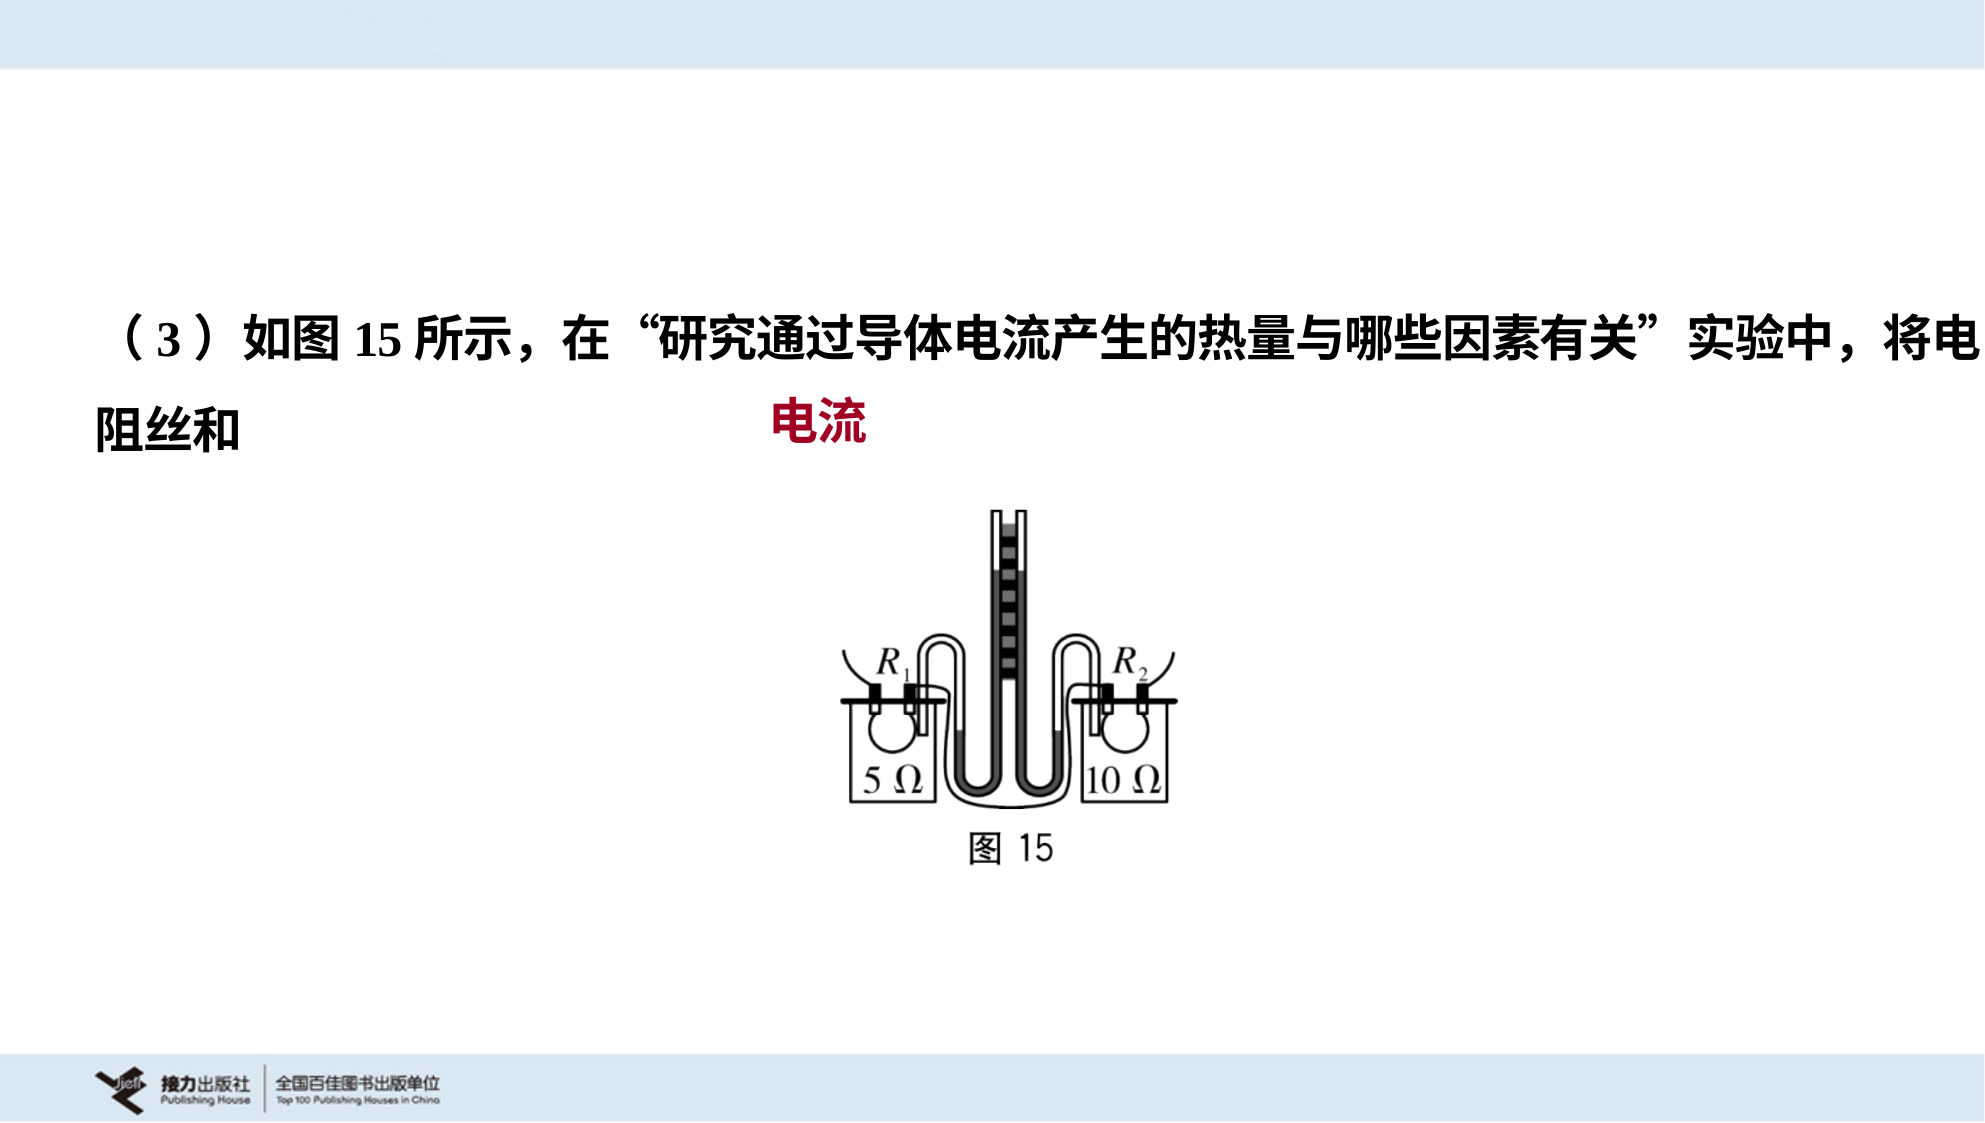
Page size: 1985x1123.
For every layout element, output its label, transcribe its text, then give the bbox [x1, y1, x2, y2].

picture [0, 0, 1985, 1122]
text_box 电流 [751, 362, 885, 450]
